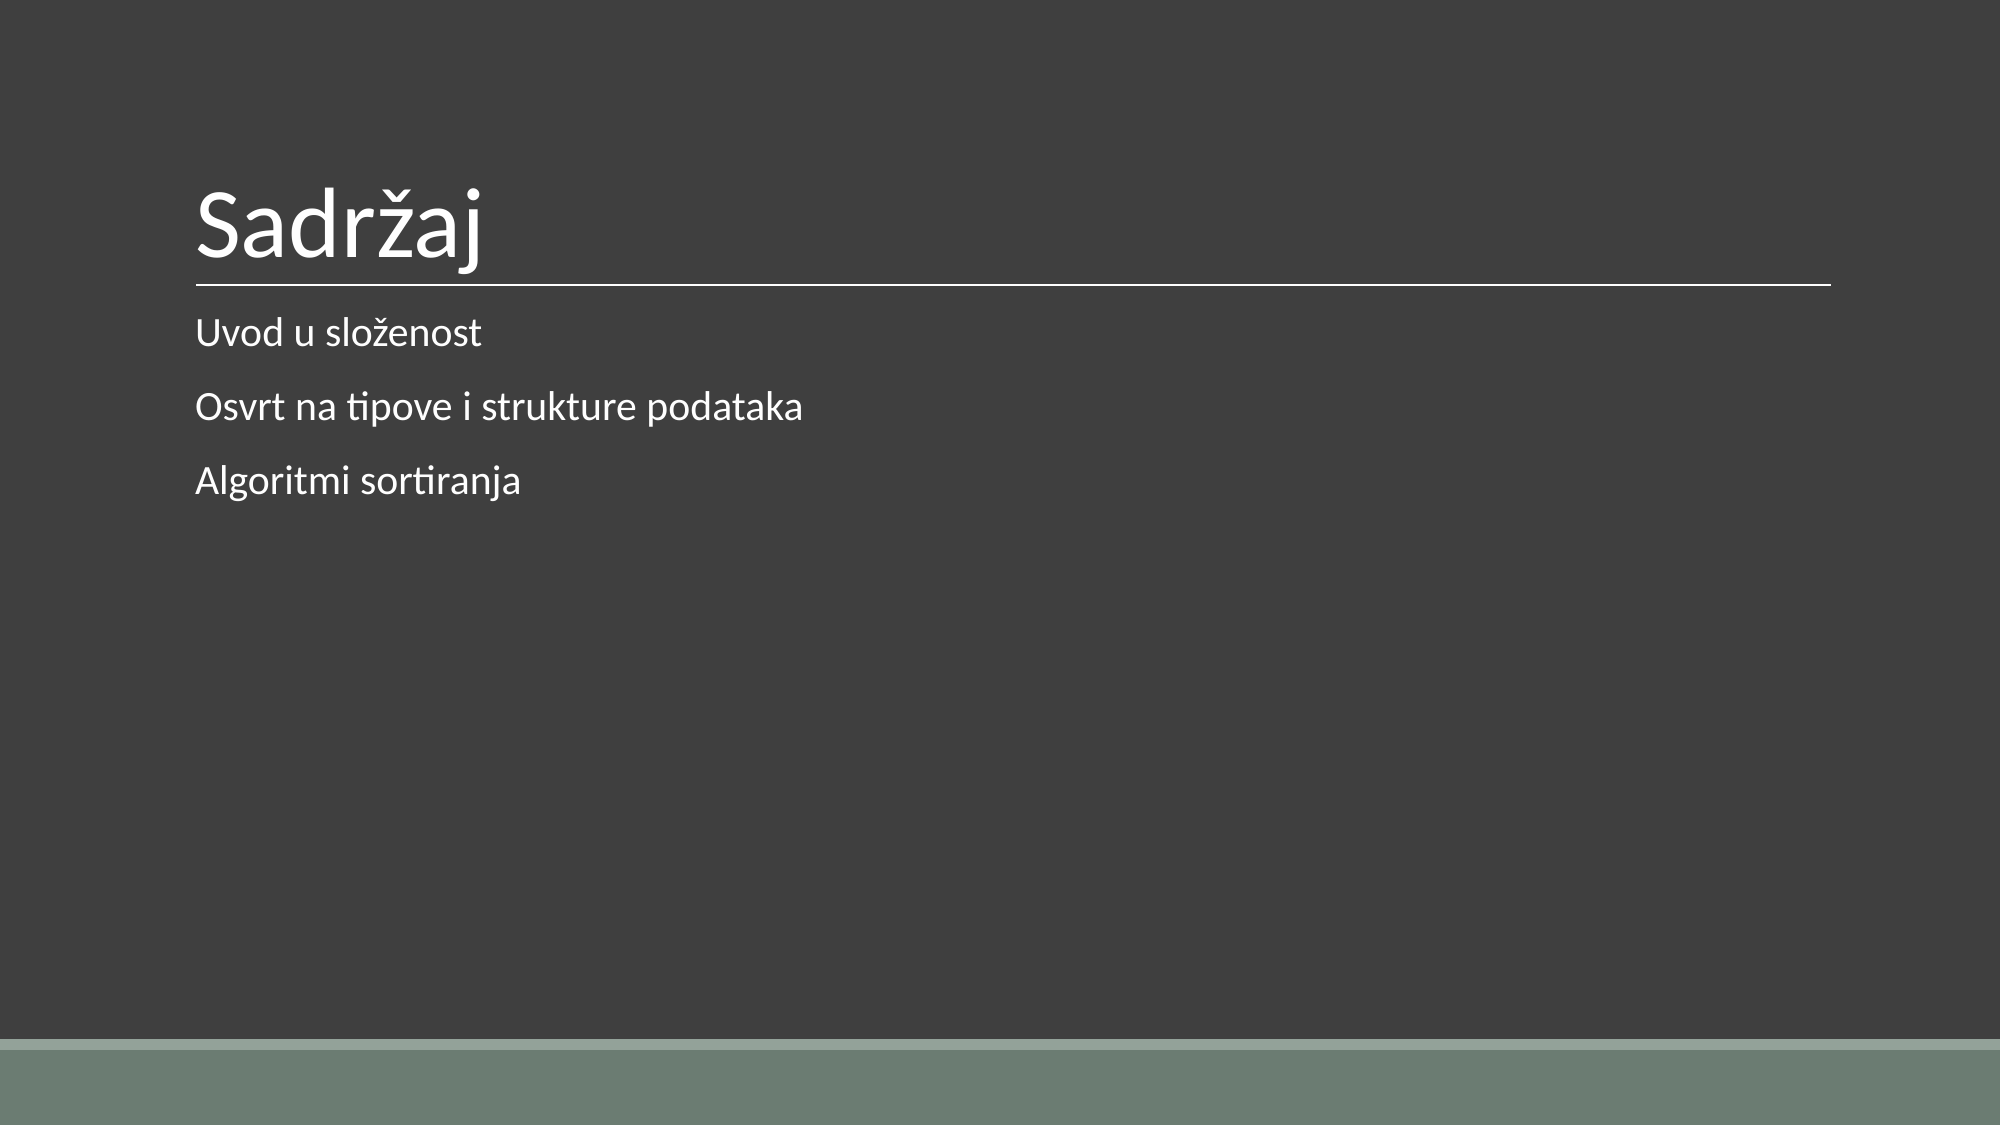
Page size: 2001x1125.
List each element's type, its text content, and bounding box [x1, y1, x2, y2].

title Sadržaj [180, 47, 1830, 285]
list Uvod u složenost Osvrt na tipove i strukture podataka Algoritmi sortiranja [180, 302, 1830, 963]
